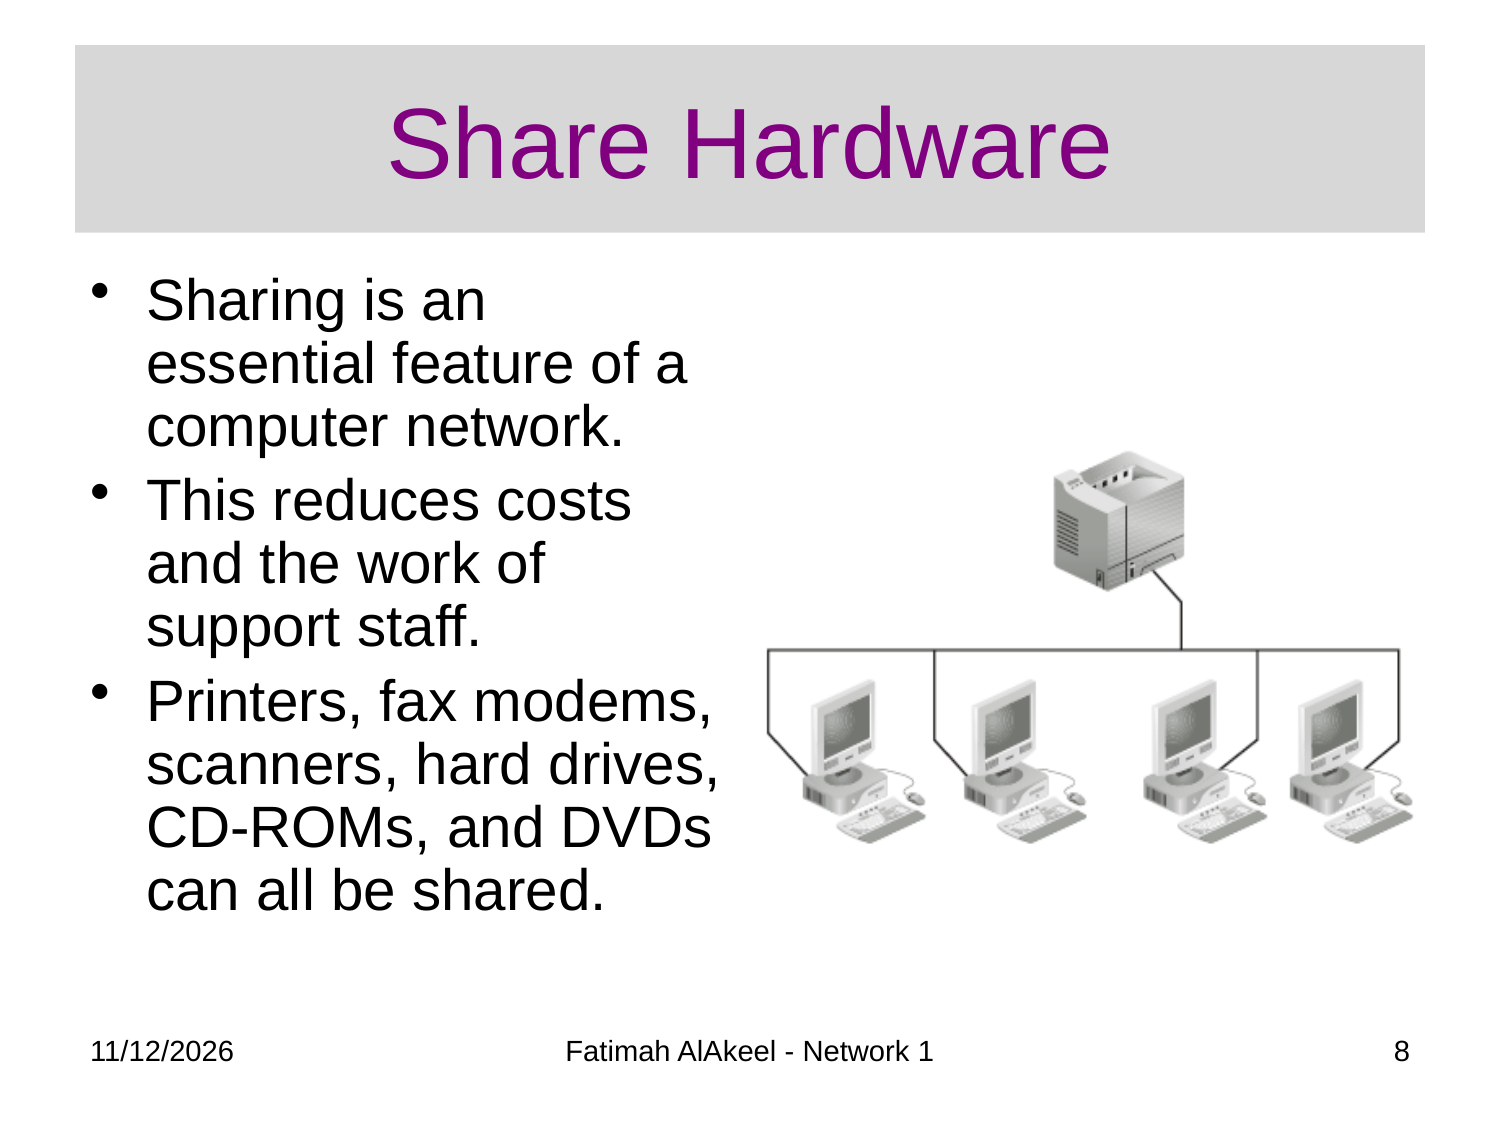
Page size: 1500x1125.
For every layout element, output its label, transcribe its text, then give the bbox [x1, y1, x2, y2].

title Share Hardware [74, 44, 1426, 233]
footer Fatimah AlAkeel - Network 1 [512, 1024, 988, 1103]
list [724, 437, 1463, 864]
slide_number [74, 1024, 426, 1103]
slide_number 8 [1074, 1024, 1426, 1103]
list Sharing is an essential feature of a computer network. This reduces costs and the work of support staff. Printers, fax modems, scanners, hard drives, CD-ROMs, and DVDs can all be shared. [74, 262, 738, 1006]
